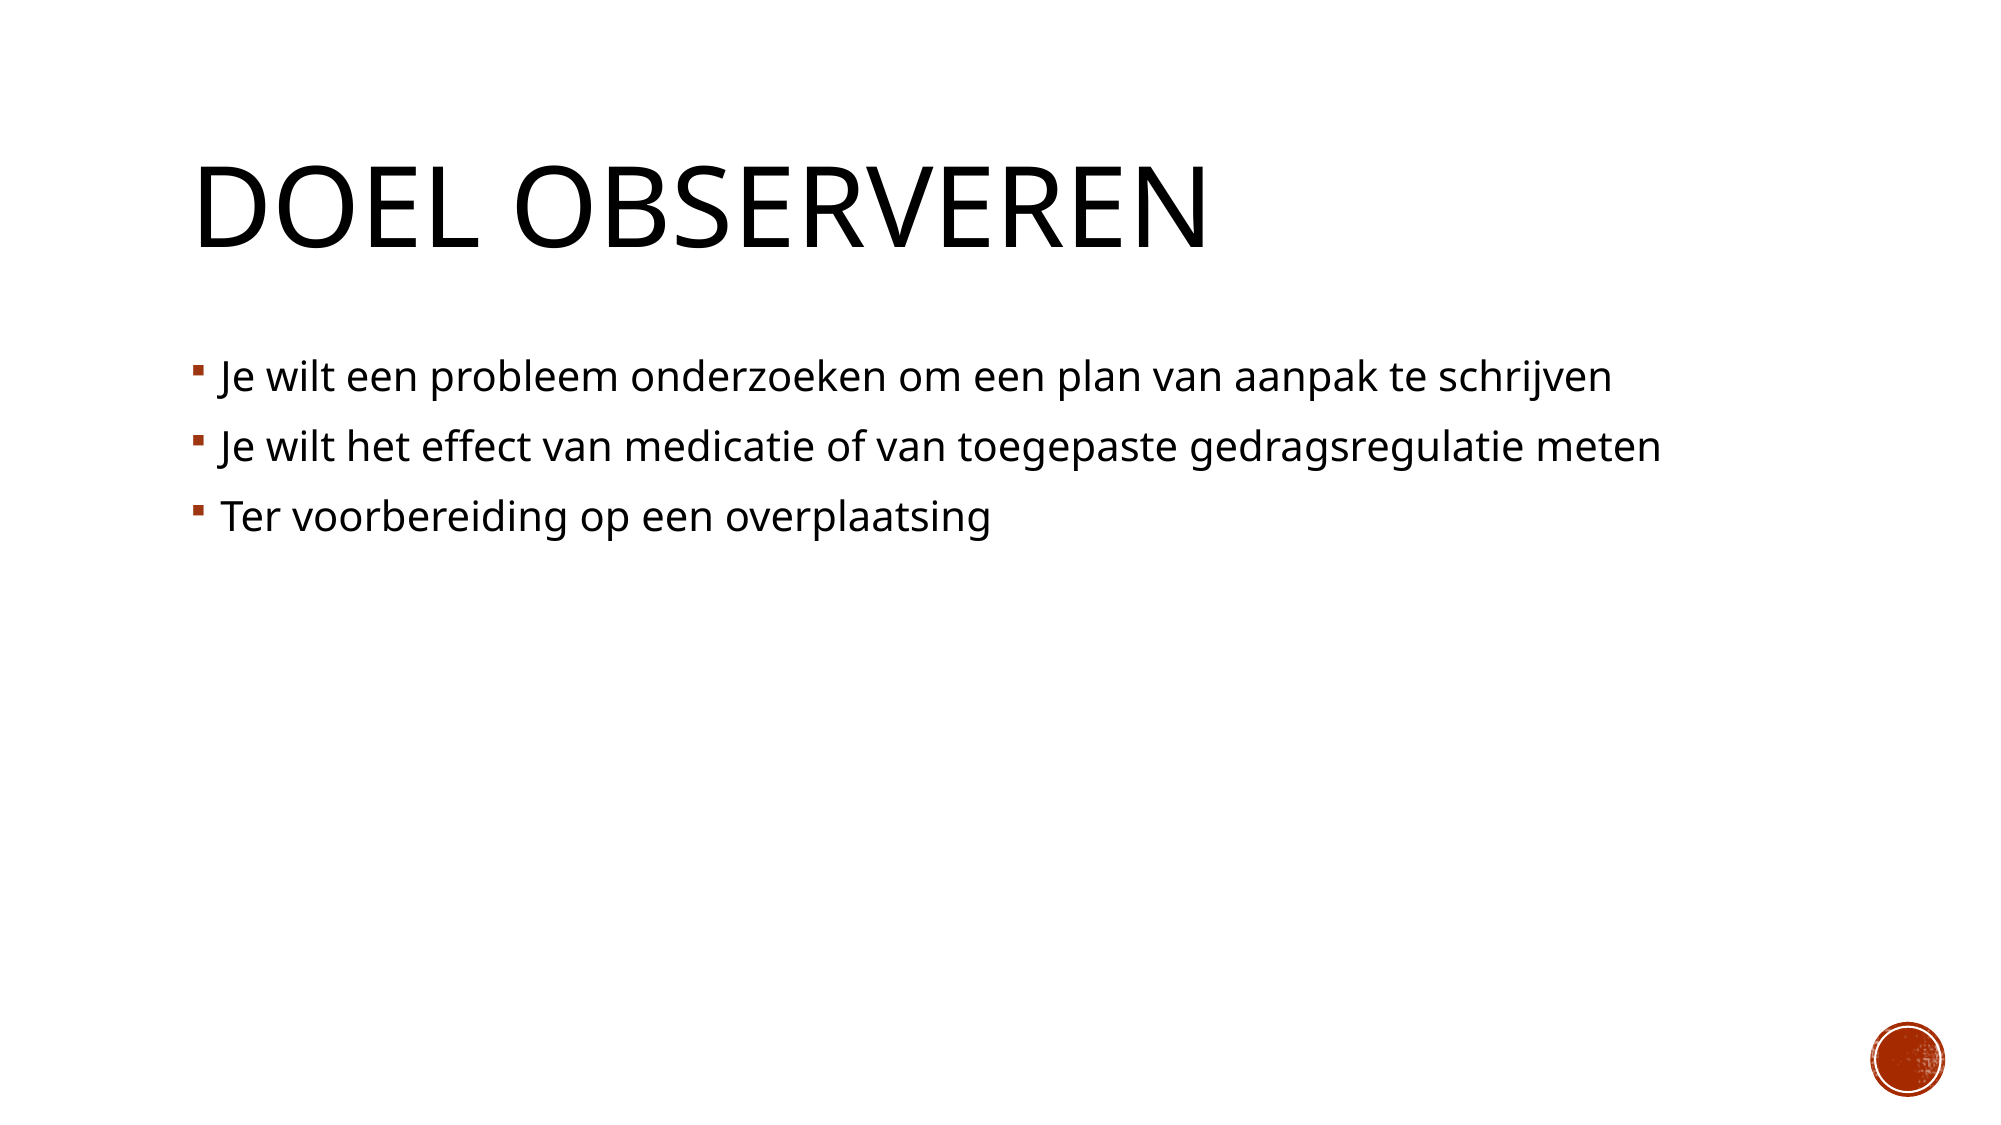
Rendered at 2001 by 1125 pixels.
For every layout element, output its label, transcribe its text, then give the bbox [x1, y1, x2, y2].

title Doel observeren [175, 79, 1826, 344]
list Je wilt een probleem onderzoeken om een plan van aanpak te schrijven Je wilt het effect van medicatie of van toegepaste gedragsregulatie meten Ter voorbereiding op een overplaatsing [175, 348, 1826, 1013]
